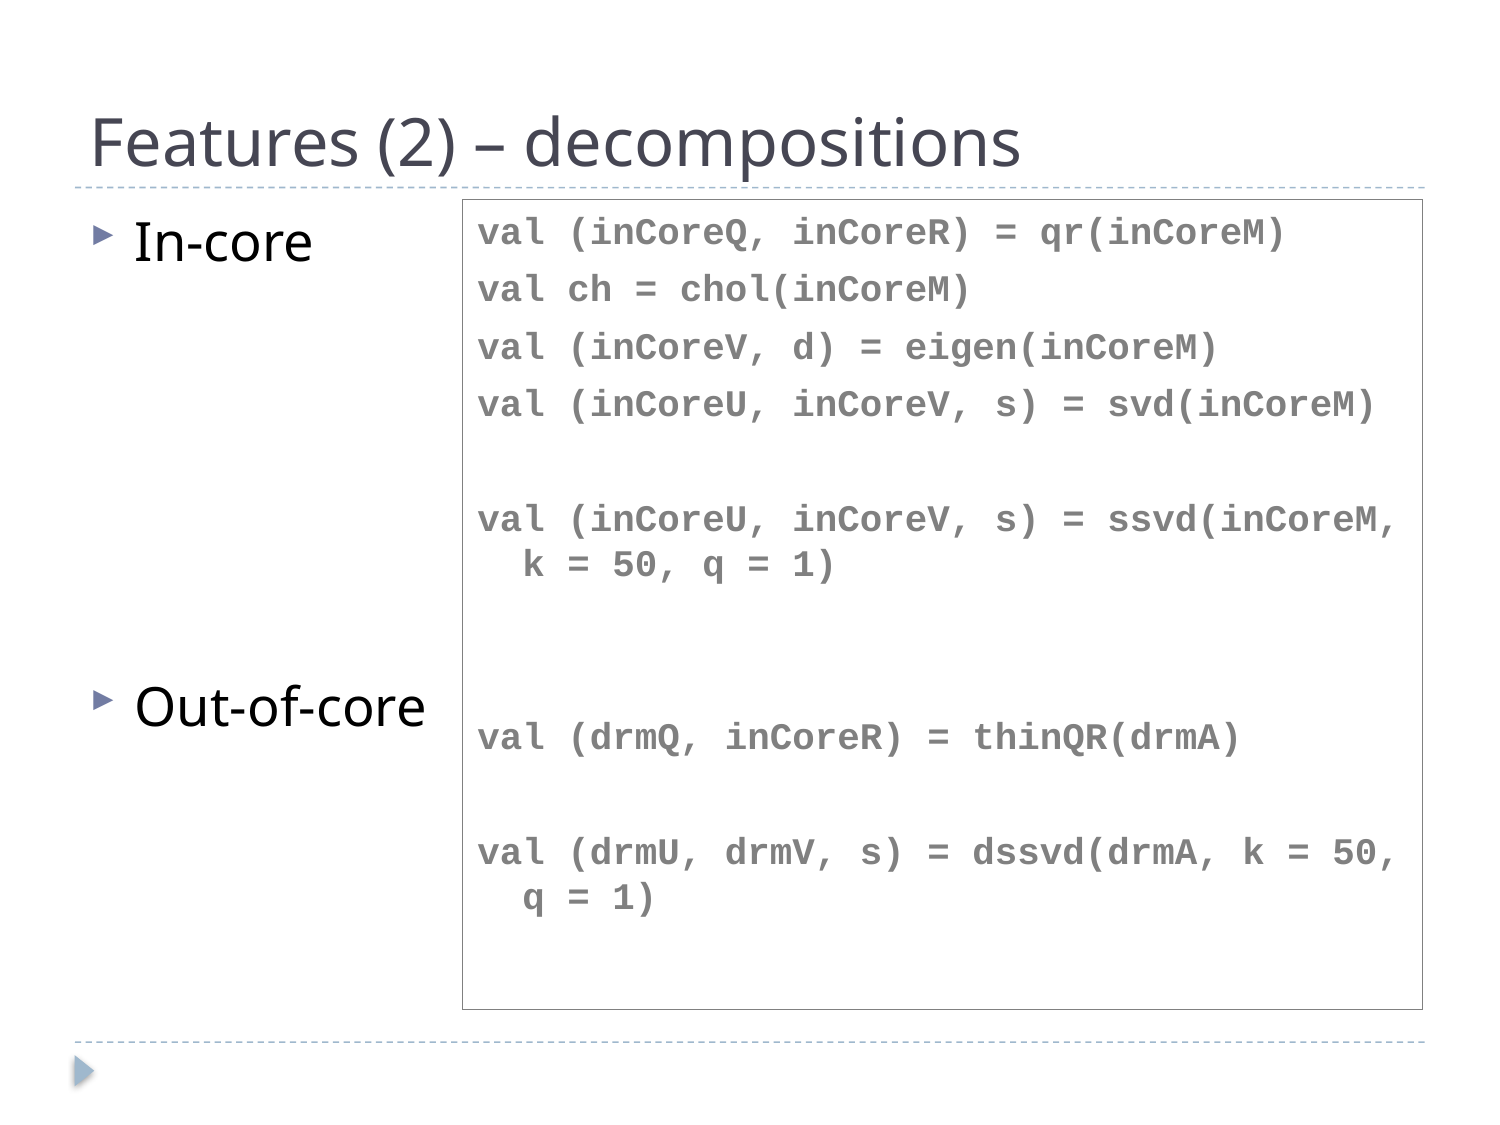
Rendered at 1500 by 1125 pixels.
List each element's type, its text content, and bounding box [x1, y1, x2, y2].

list In-core Out-of-core [75, 200, 462, 1010]
title Features (2) – decompositions [75, 37, 1425, 188]
list val (inCoreQ, inCoreR) = qr(inCoreM) val ch = chol(inCoreM) val (inCoreV, d) = eigen(inCoreM) val (inCoreU, inCoreV, s) = svd(inCoreM) val (inCoreU, inCoreV, s) = ssvd(inCoreM, k = 50, q = 1) val (drmQ, inCoreR) = thinQR(drmA) val (drmU, drmV, s) = dssvd(drmA, k = 50, q = 1) [462, 199, 1423, 1010]
